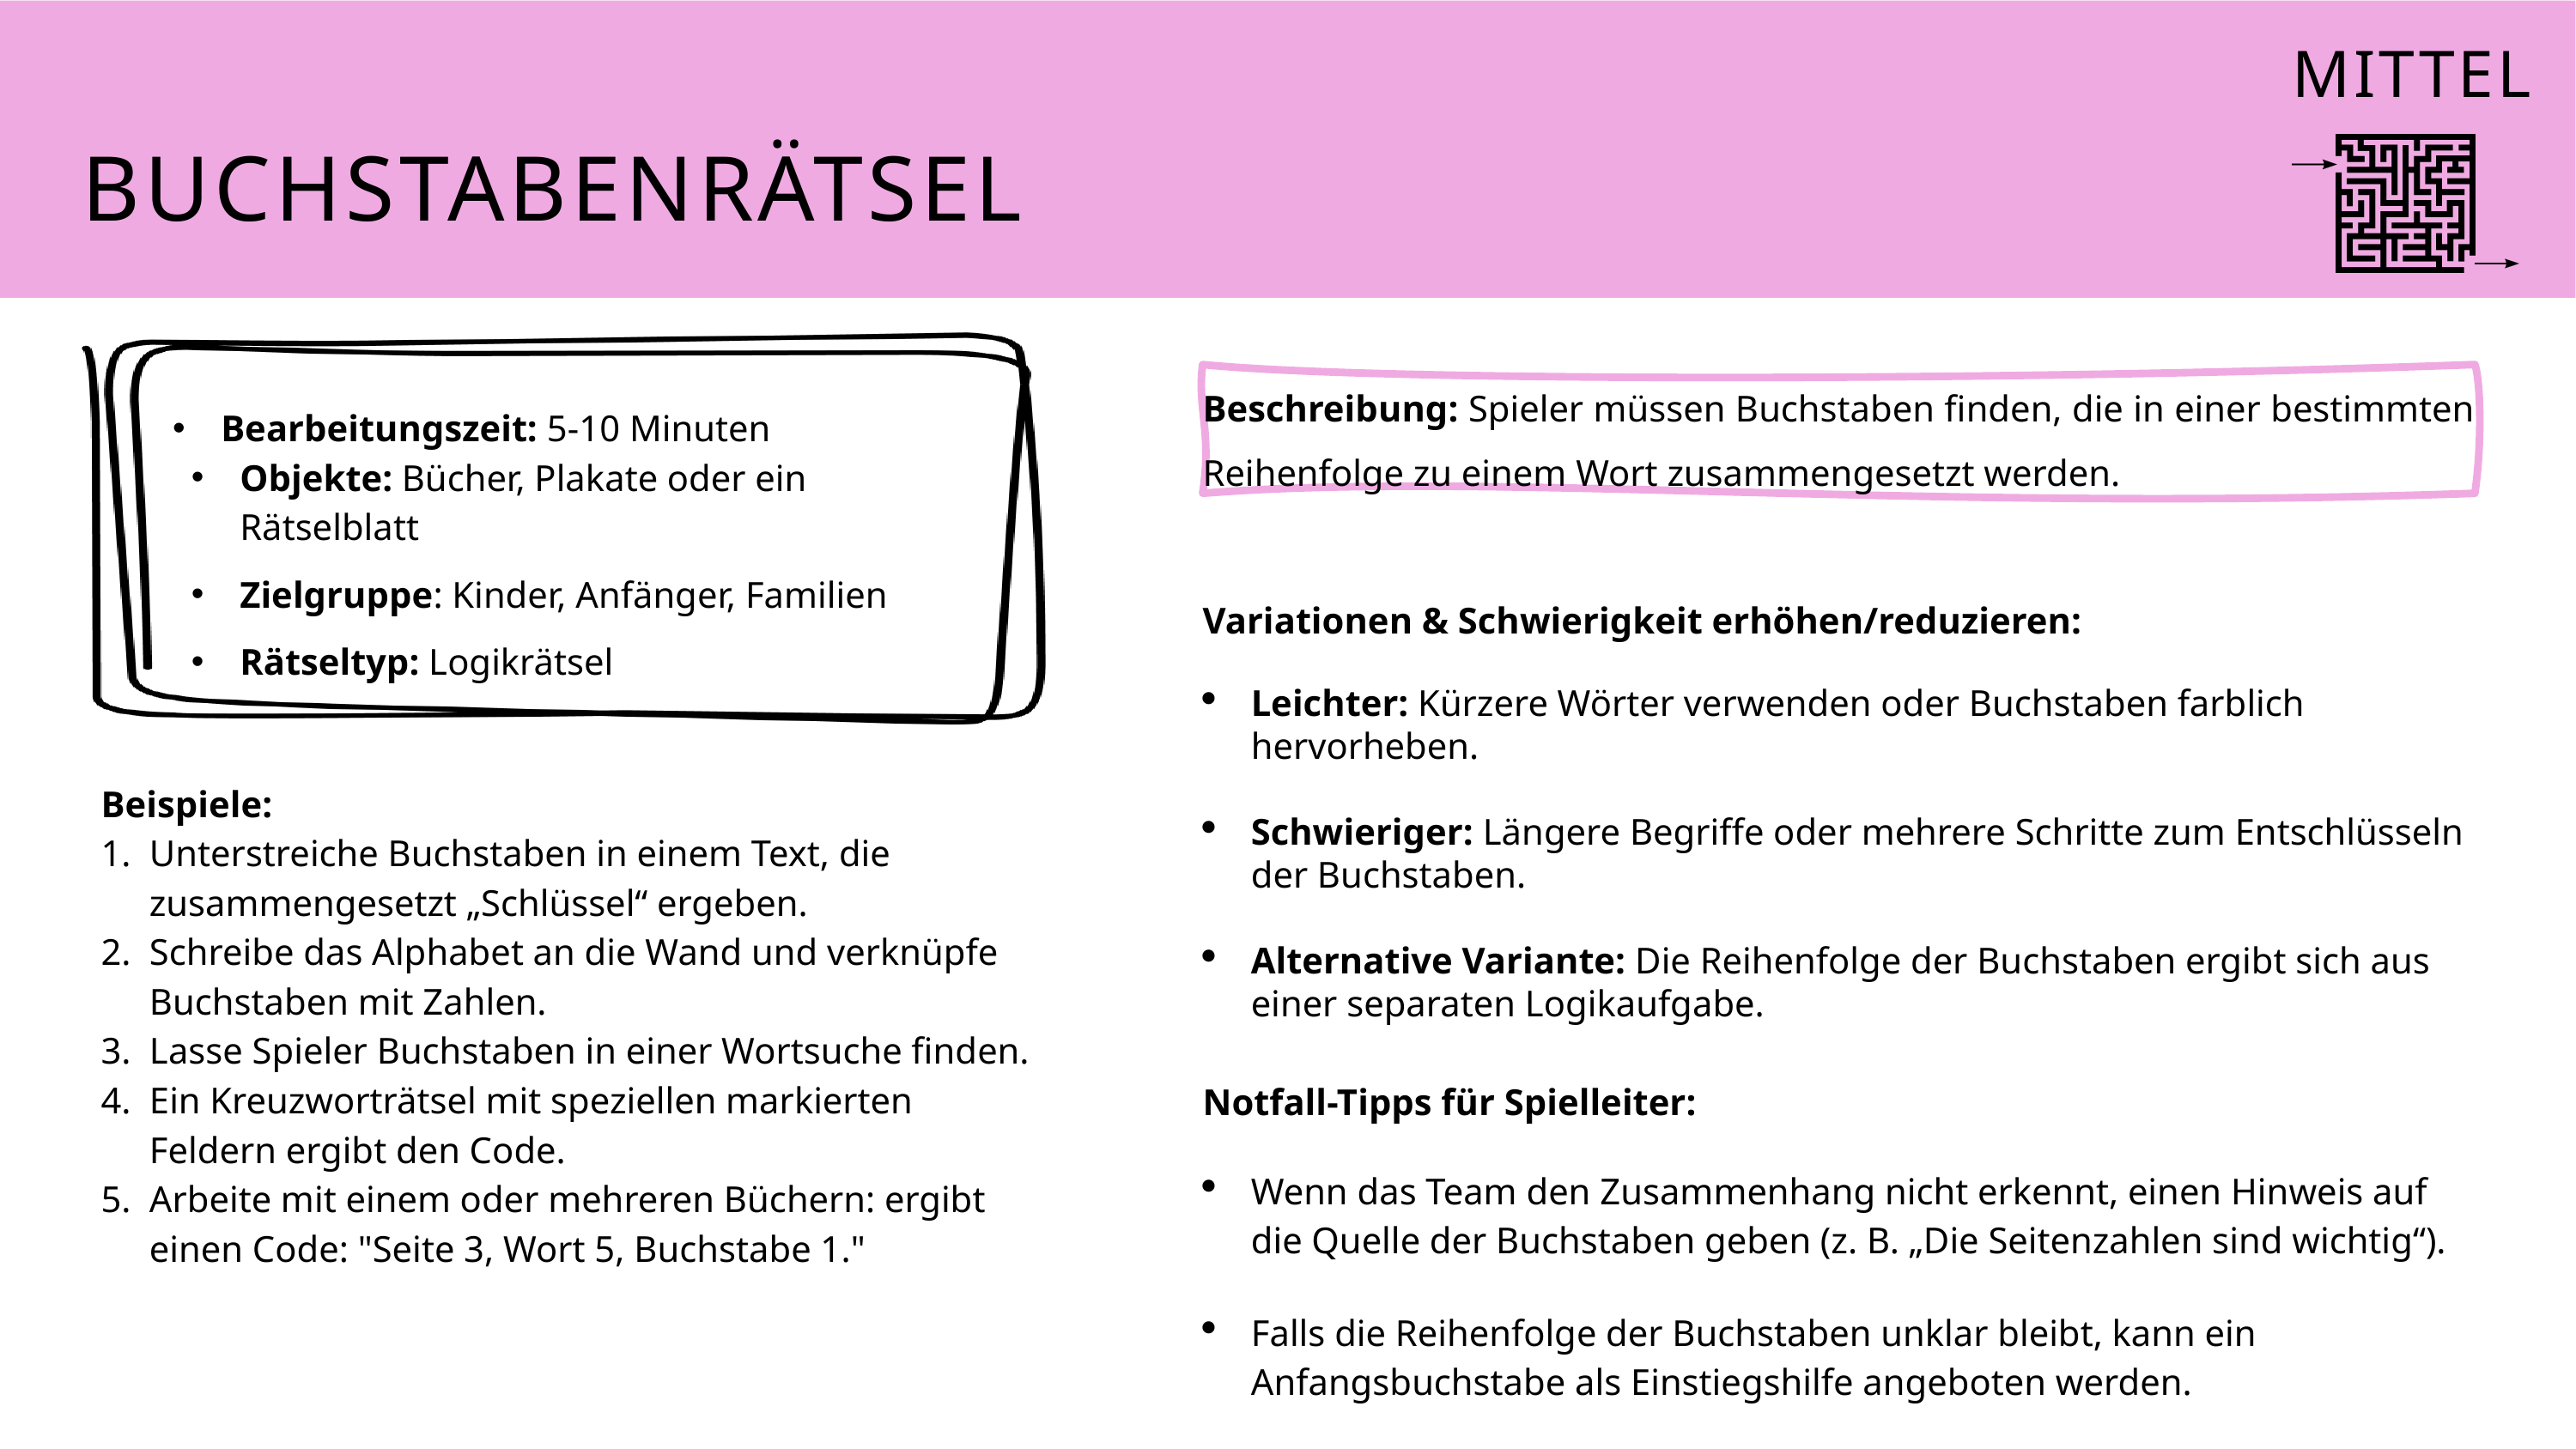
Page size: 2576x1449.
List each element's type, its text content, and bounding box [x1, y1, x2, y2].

text_box MITTEL [2292, 39, 2570, 111]
text_box Notfall-Tipps für Spielleiter: Wenn das Team den Zusammenhang nicht erkennt, einen Hinweis auf die Quelle der Buchstaben geben (z. B. „Die Seitenzahlen sind wichtig“). Falls die Reihenfolge der Buchstaben unklar bleibt, kann ein Anfangsbuchstabe als Einstiegshilfe angeboten werden. [1202, 1079, 2476, 1403]
text_box Bearbeitungszeit: 5-10 Minuten Objekte: Bücher, Plakate oder ein Rätselblatt Zielgruppe: Kinder, Anfänger, Familien Rätseltyp: Logikrätsel [126, 368, 981, 750]
text_box Variationen & Schwierigkeit erhöhen/reduzieren: Leichter: Kürzere Wörter verwenden oder Buchstaben farblich hervorheben. Schwieriger: Längere Begriffe oder mehrere Schritte zum Entschlüsseln der Buchstaben. Alternative Variante: Die Reihenfolge der Buchstaben ergibt sich aus einer separaten Logikaufgabe. [1202, 598, 2476, 1025]
text_box Beispiele: Unterstreiche Buchstaben in einem Text, die zusammengesetzt „Schlüssel“ ergeben. Schreibe das Alphabet an die Wand und verknüpfe Buchstaben mit Zahlen. Lasse Spieler Buchstaben in einer Wortsuche finden. Ein Kreuzworträtsel mit speziellen markierten Feldern ergibt den Code. Arbeite mit einem oder mehreren Büchern: ergibt einen Code: "Seite 3, Wort 5, Buchstabe 1." [100, 760, 1049, 1270]
text_box BUCHSTABENRÄTSEL [82, 115, 2071, 239]
text_box Beschreibung: Spieler müssen Buchstaben finden, die in einer bestimmten Reihenfolge zu einem Wort zusammengesetzt werden. [1201, 364, 2480, 499]
text_box [0, 0, 2576, 300]
text_box [82, 332, 1048, 724]
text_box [2292, 133, 2520, 274]
